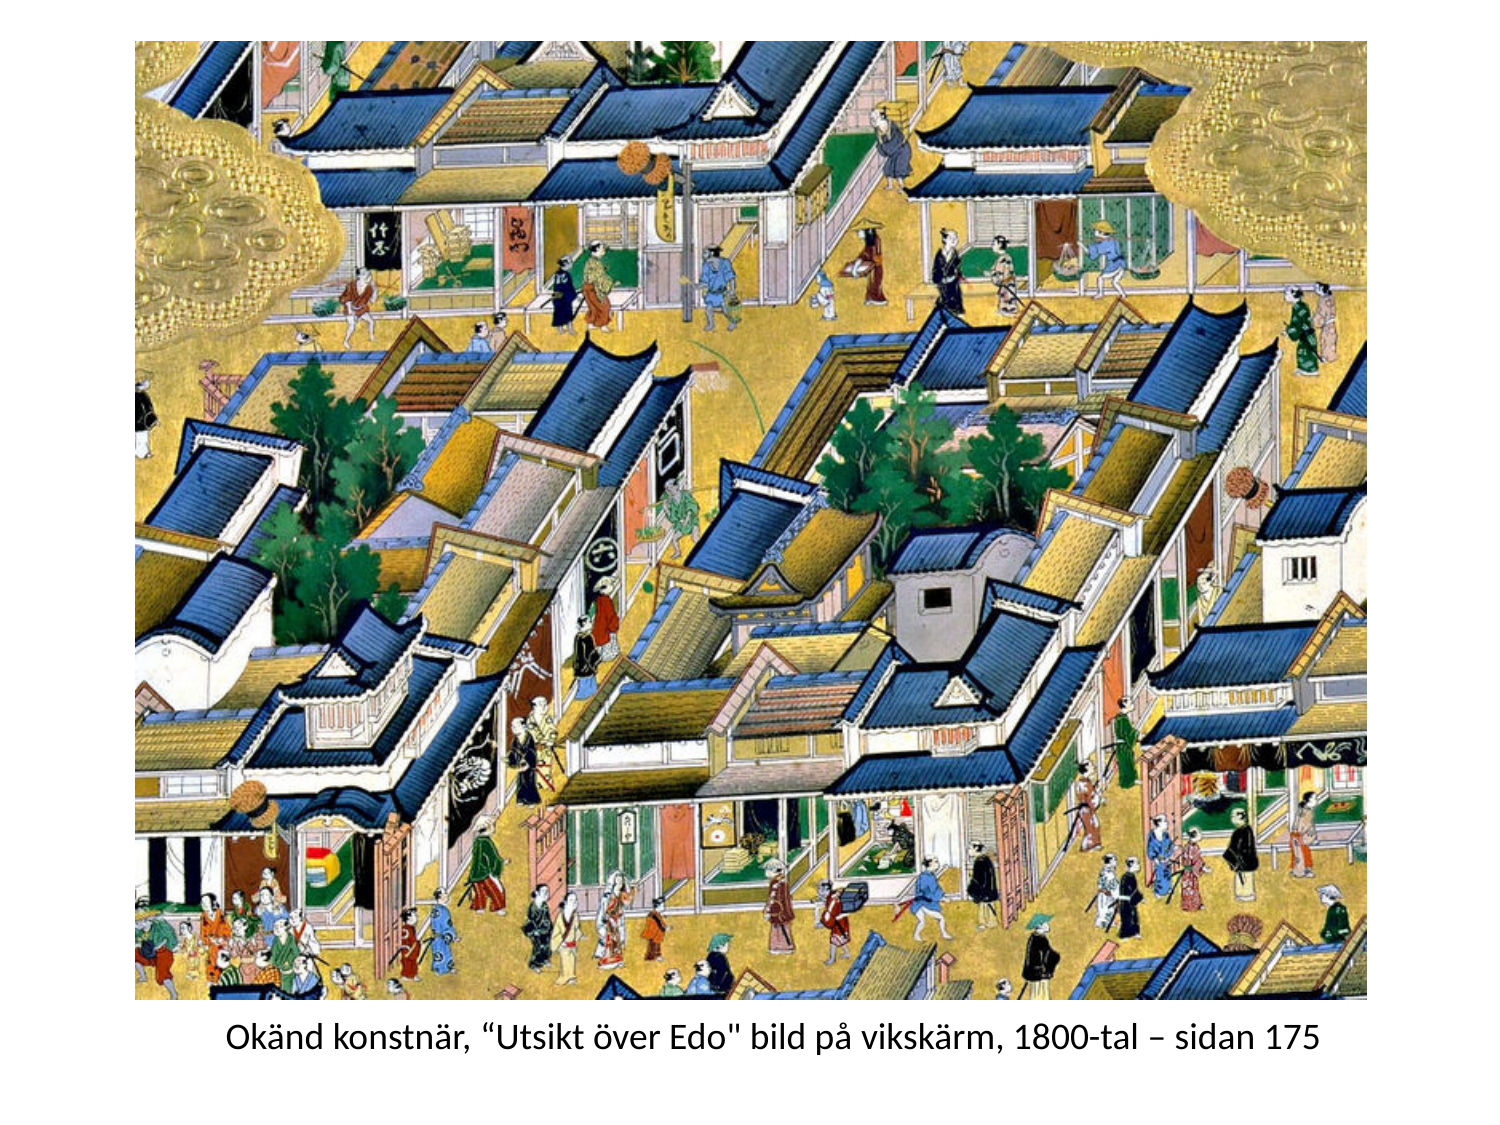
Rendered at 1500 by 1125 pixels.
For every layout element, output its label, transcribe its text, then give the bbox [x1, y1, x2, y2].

text_box Okänd konstnär, “Utsikt över Edo" bild på vikskärm, 1800-tal – sidan 175 [88, 1004, 1459, 1064]
picture [135, 41, 1367, 1000]
